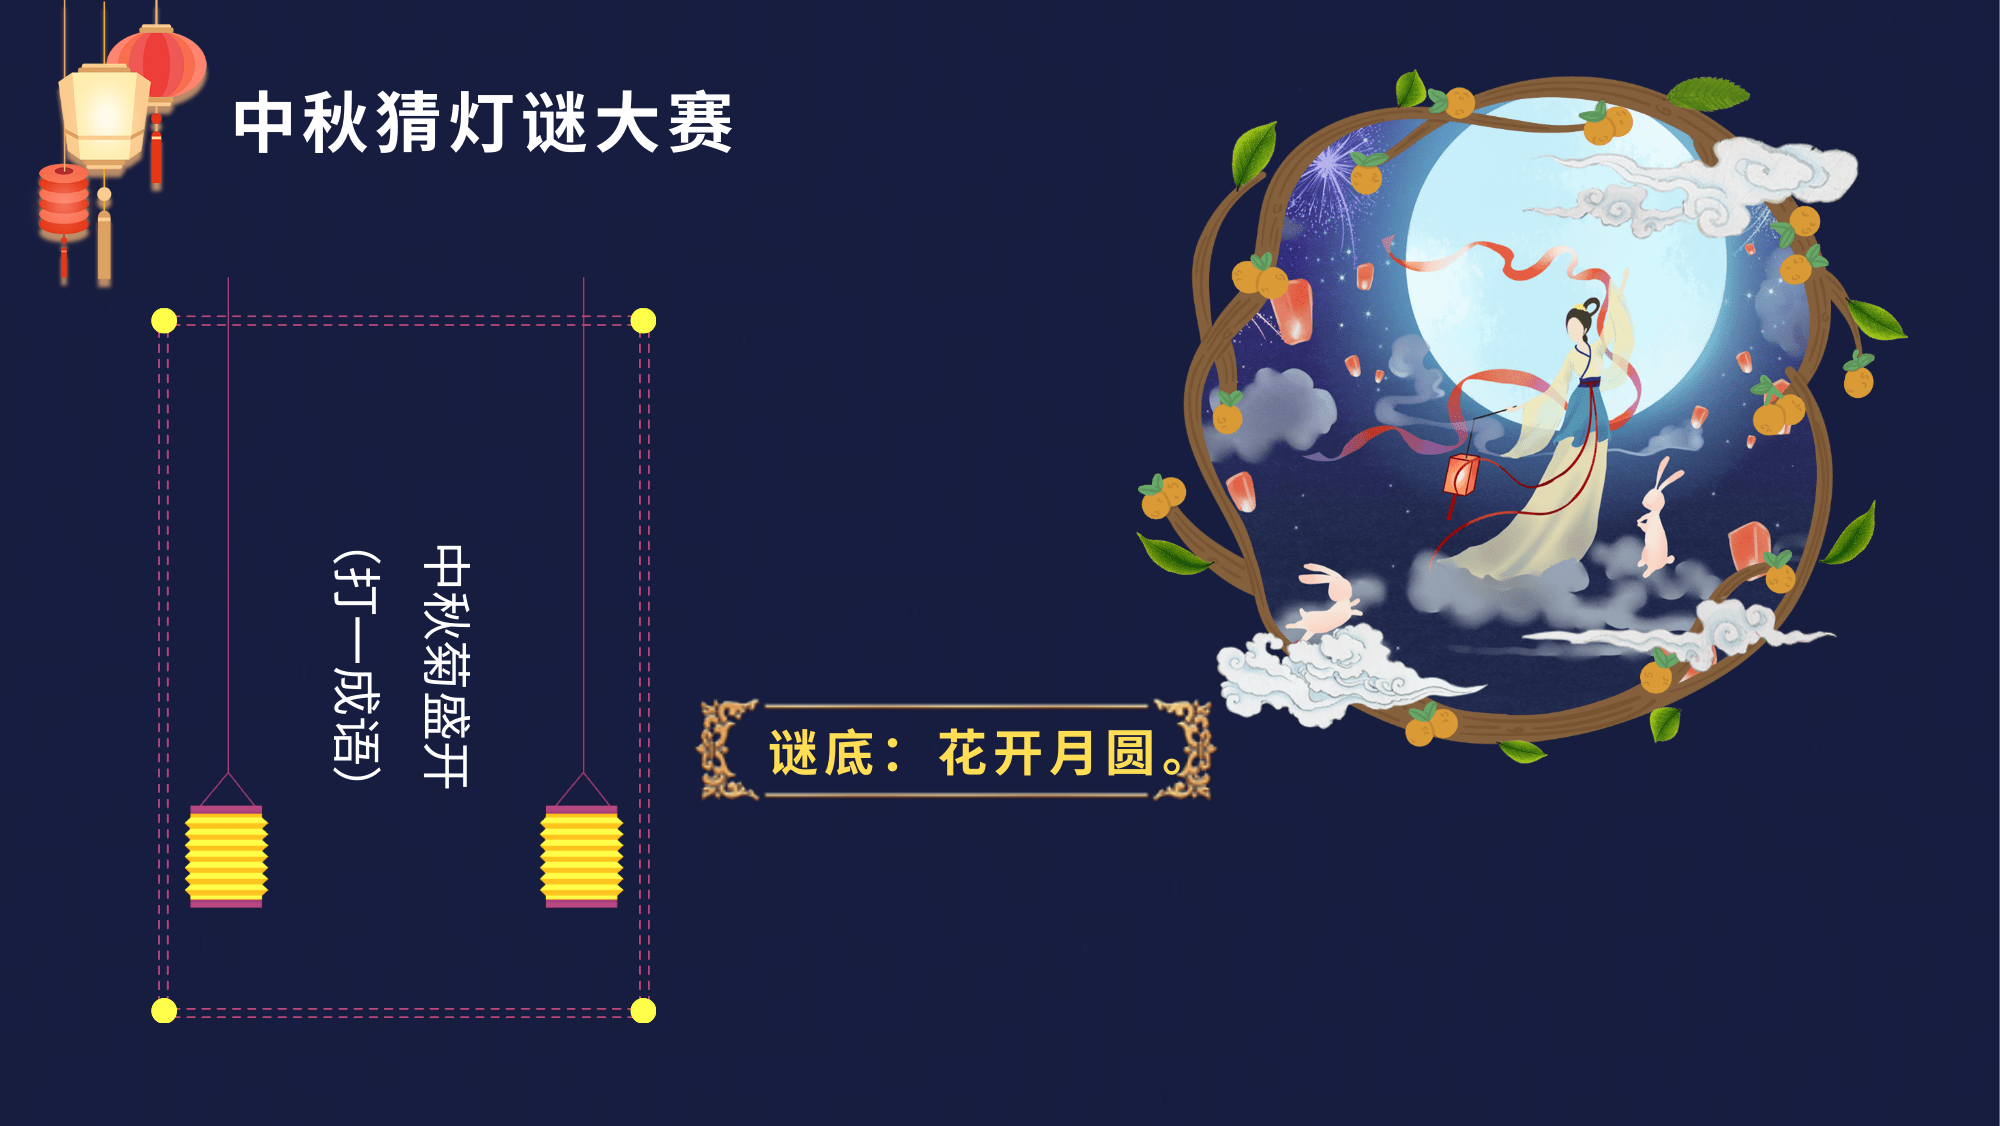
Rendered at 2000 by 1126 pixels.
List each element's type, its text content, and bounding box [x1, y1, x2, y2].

text_box 中秋猜灯谜大赛 [217, 72, 1000, 168]
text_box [151, 277, 656, 1023]
picture [0, 0, 2000, 1126]
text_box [666, 665, 1070, 841]
